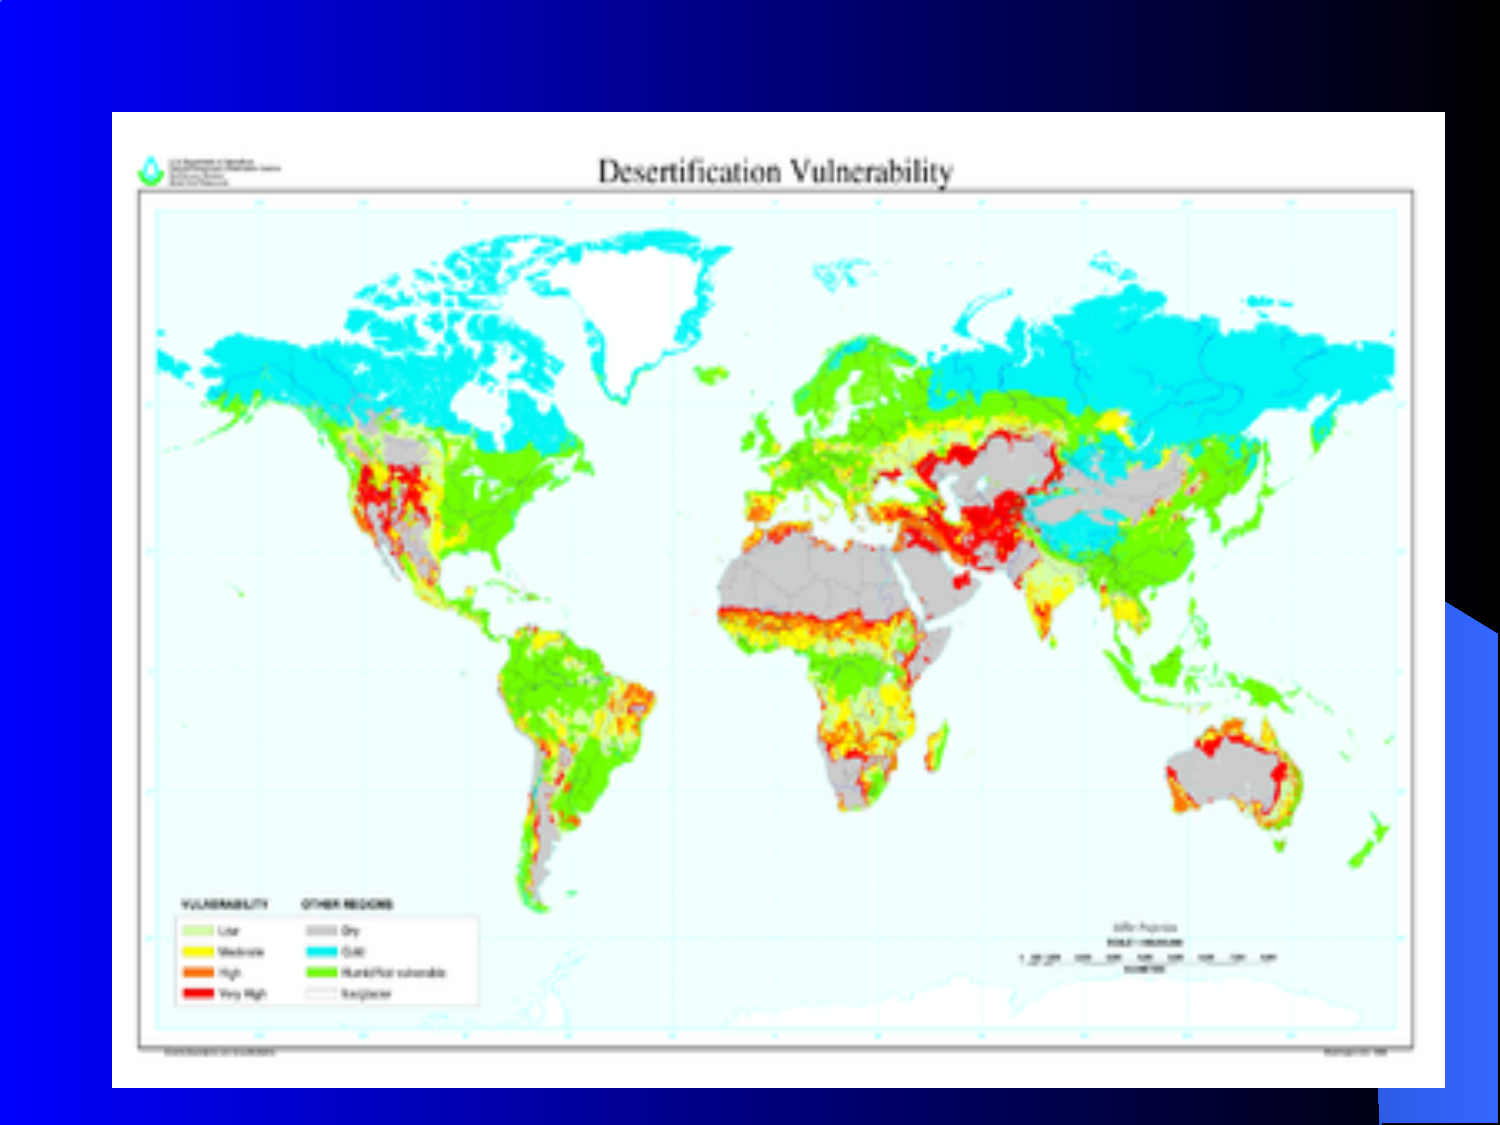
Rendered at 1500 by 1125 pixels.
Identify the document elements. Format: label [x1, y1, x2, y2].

list [112, 112, 1445, 1088]
